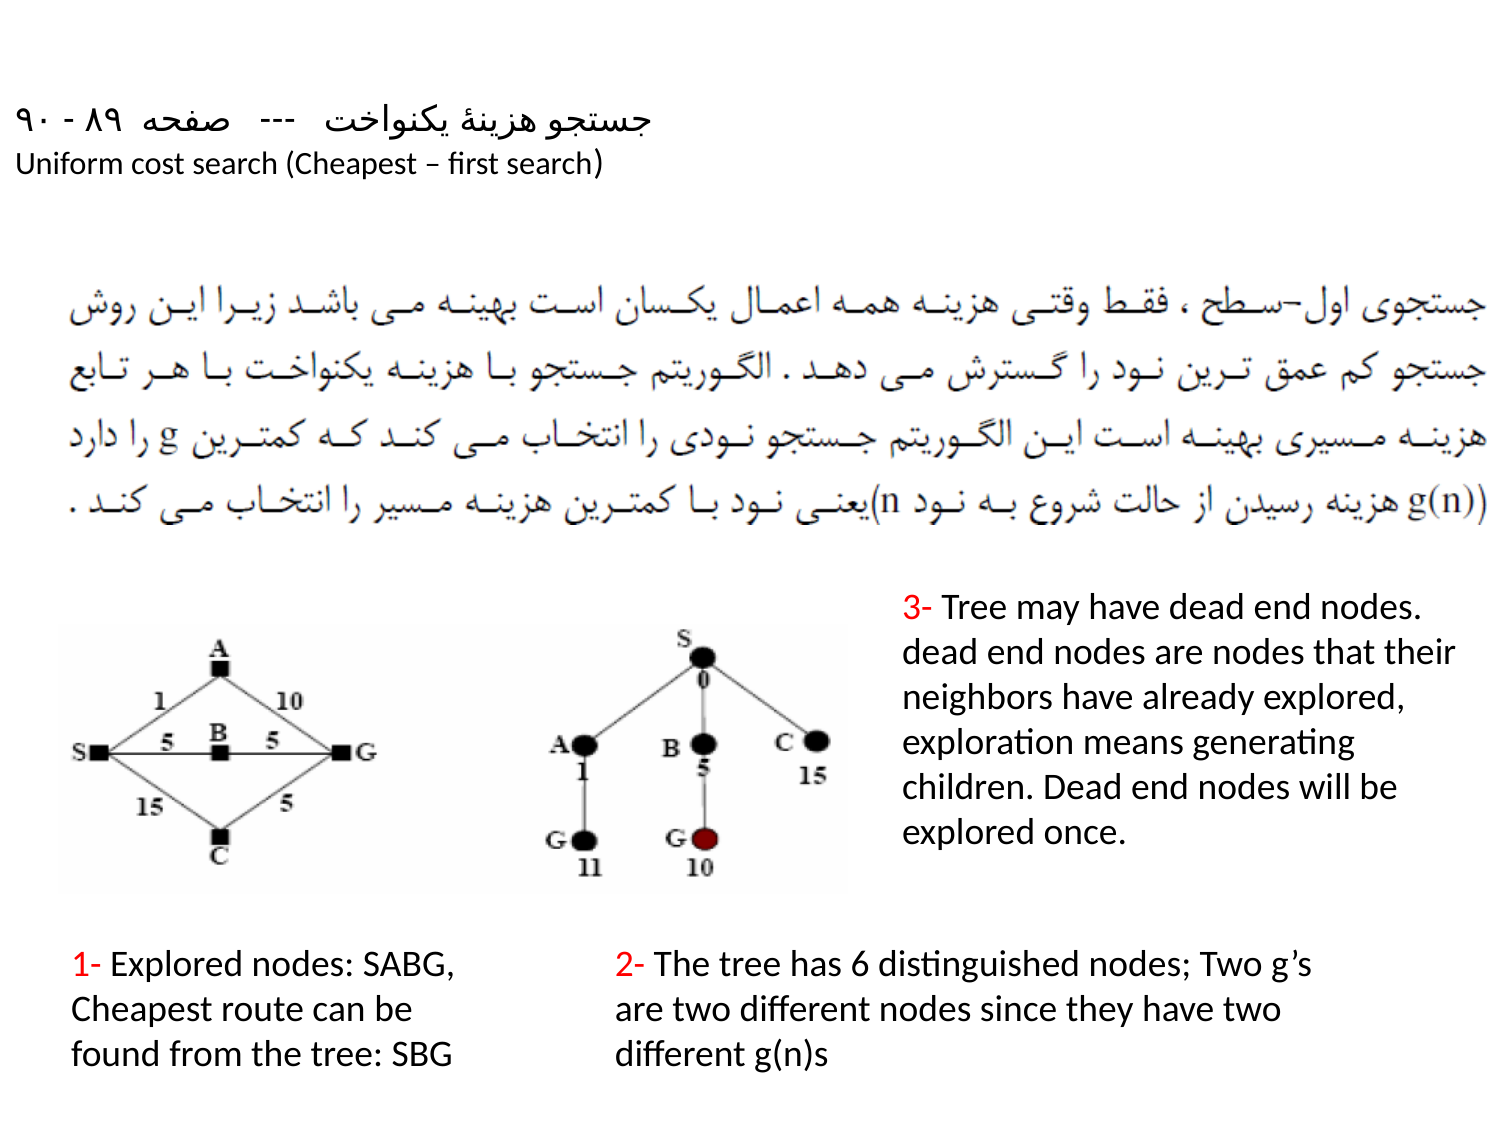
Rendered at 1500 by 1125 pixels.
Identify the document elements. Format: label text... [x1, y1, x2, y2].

text_box 2- The tree has 6 distinguished nodes; Two g’s are two different nodes since they have two different g(n)s [599, 931, 1338, 1081]
picture [56, 624, 848, 894]
text_box 3- Tree may have dead end nodes. dead end nodes are nodes that their neighbors have already explored, exploration means generating children. Dead end nodes will be explored once. [887, 574, 1475, 860]
title جستجو هزینهٔ یکنواخت --- صفحه ۸۹ - ۹۰ Uniform cost search (Cheapest – first search) [0, 45, 1500, 233]
picture [55, 274, 1500, 526]
text_box 1- Explored nodes: SABG, Cheapest route can be found from the tree: SBG [56, 931, 525, 1081]
